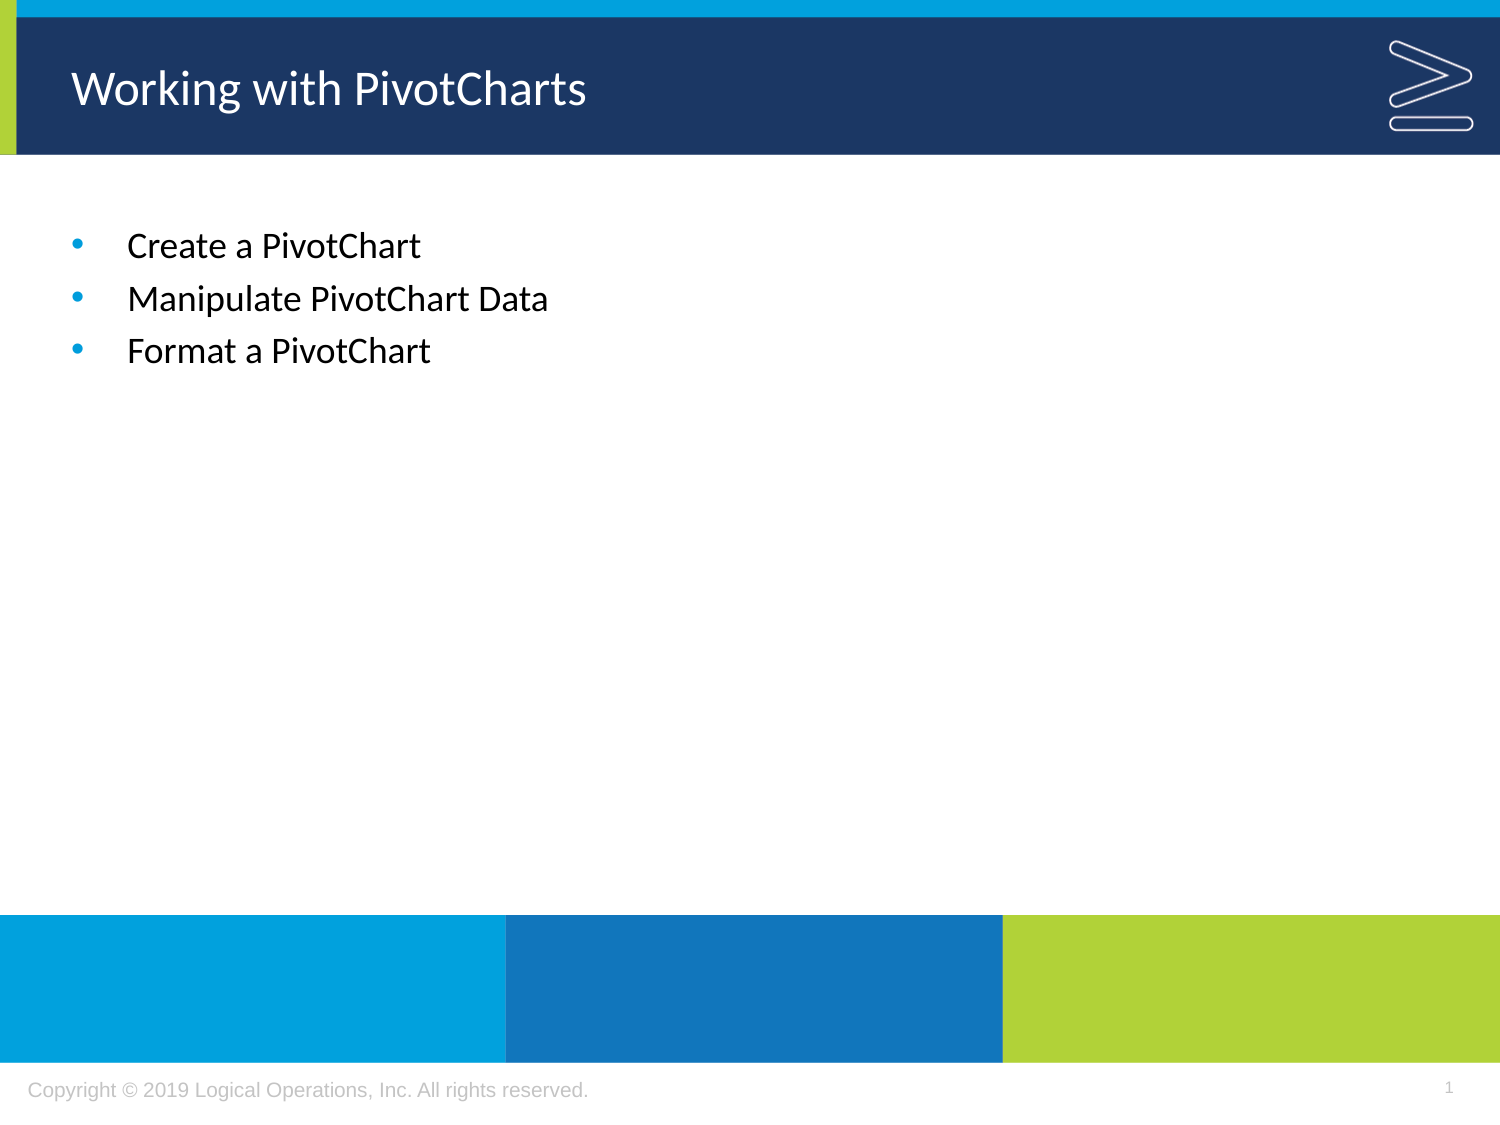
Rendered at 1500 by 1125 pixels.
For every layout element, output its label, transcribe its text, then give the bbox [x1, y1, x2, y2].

picture [1350, 18, 1500, 155]
slide_number 1 [1118, 1057, 1469, 1118]
list Create a PivotChart Manipulate PivotChart Data Format a PivotChart [56, 213, 1444, 892]
picture [506, 915, 1500, 1063]
picture [0, 0, 56, 155]
title Working with PivotCharts [56, 16, 1350, 155]
